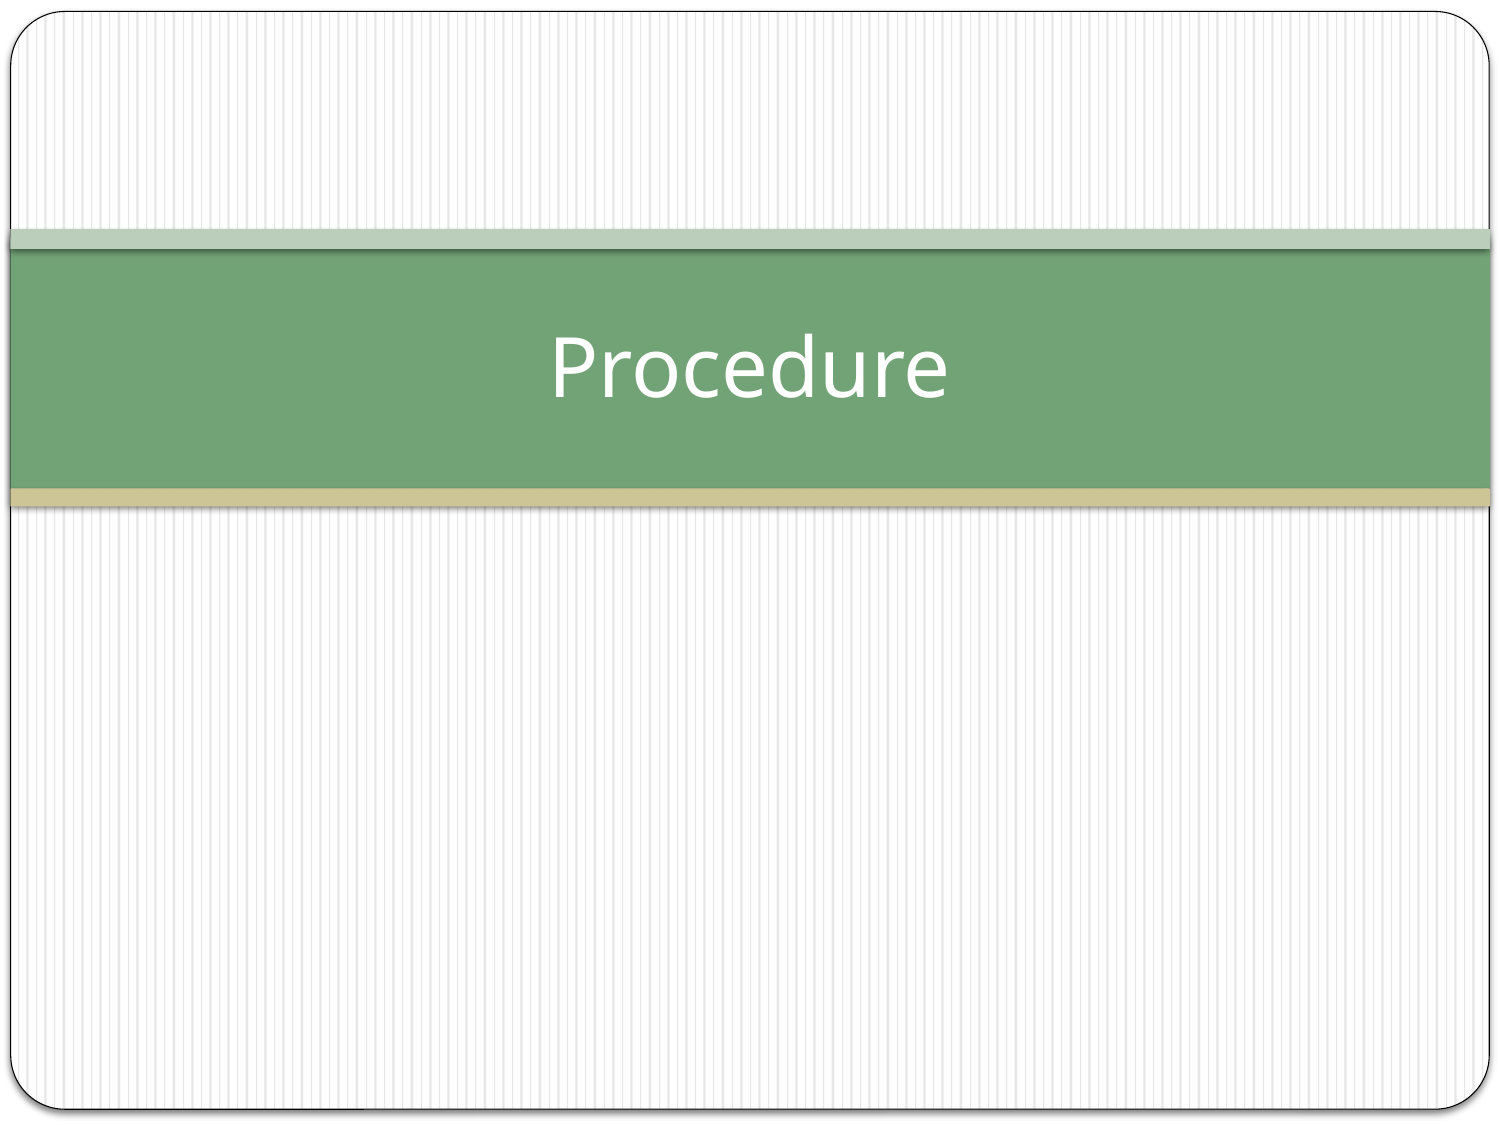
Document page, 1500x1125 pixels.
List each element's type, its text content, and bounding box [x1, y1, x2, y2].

title Procedure [75, 247, 1425, 489]
